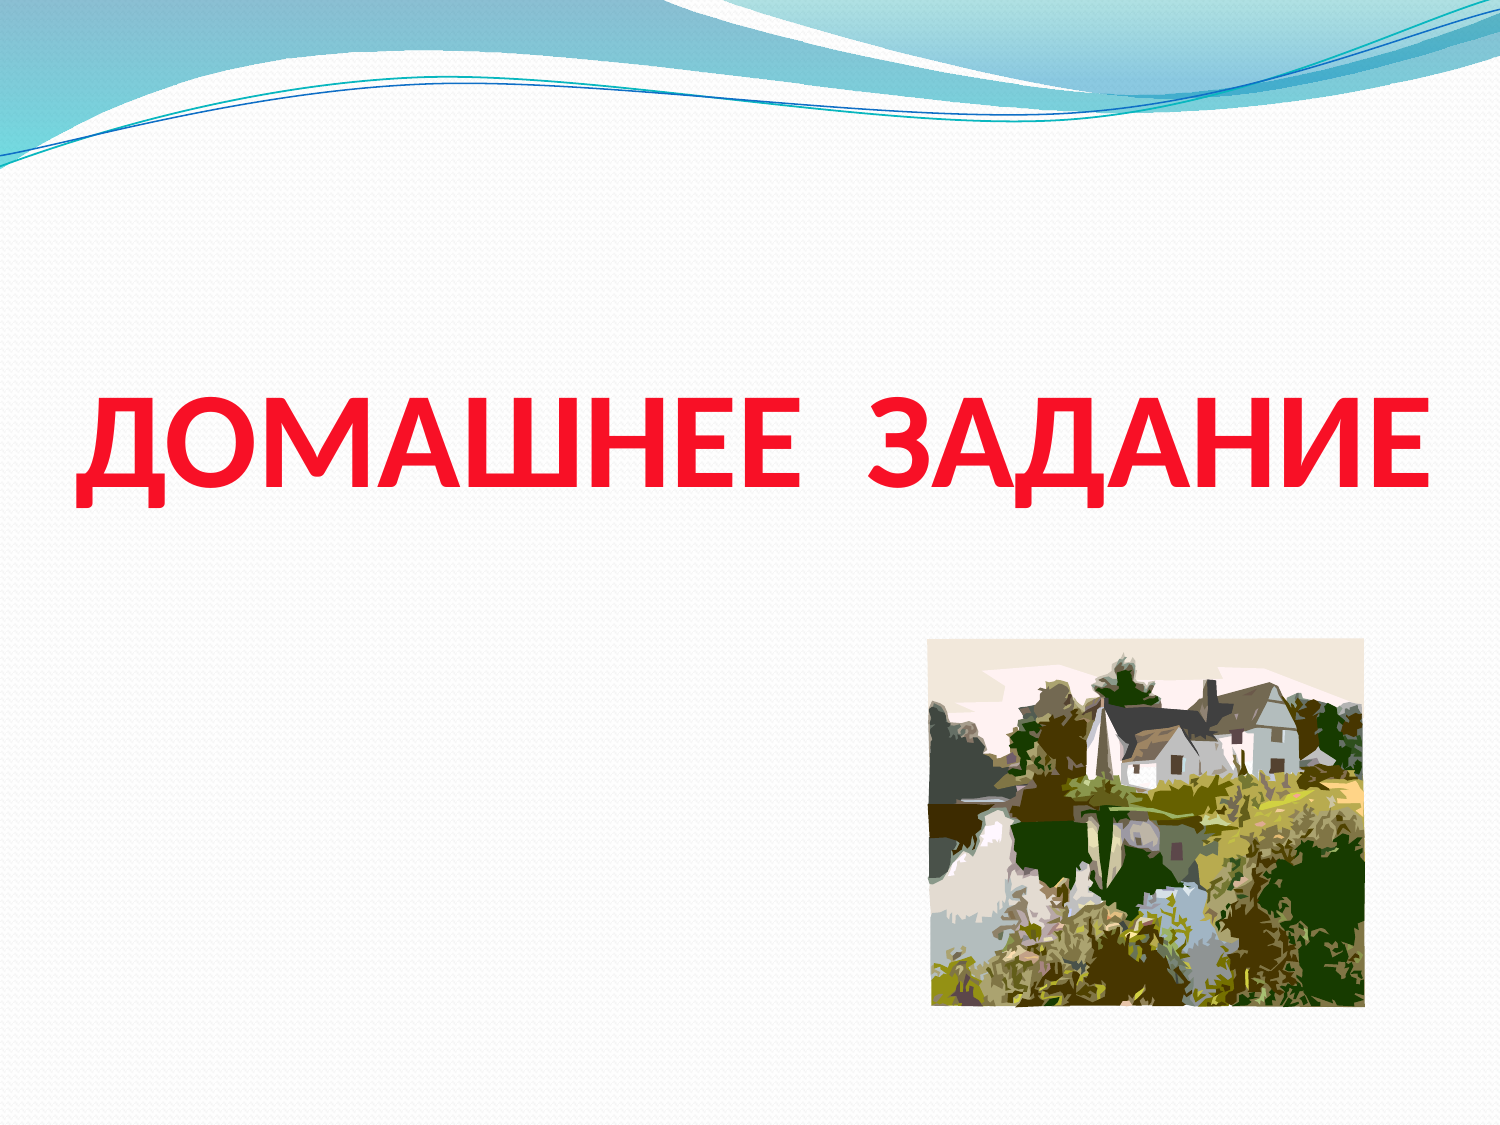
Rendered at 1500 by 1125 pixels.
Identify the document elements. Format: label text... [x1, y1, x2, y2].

title ДОМАШНЕЕ ЗАДАНИЕ [75, 115, 1438, 516]
picture [926, 633, 1371, 1013]
